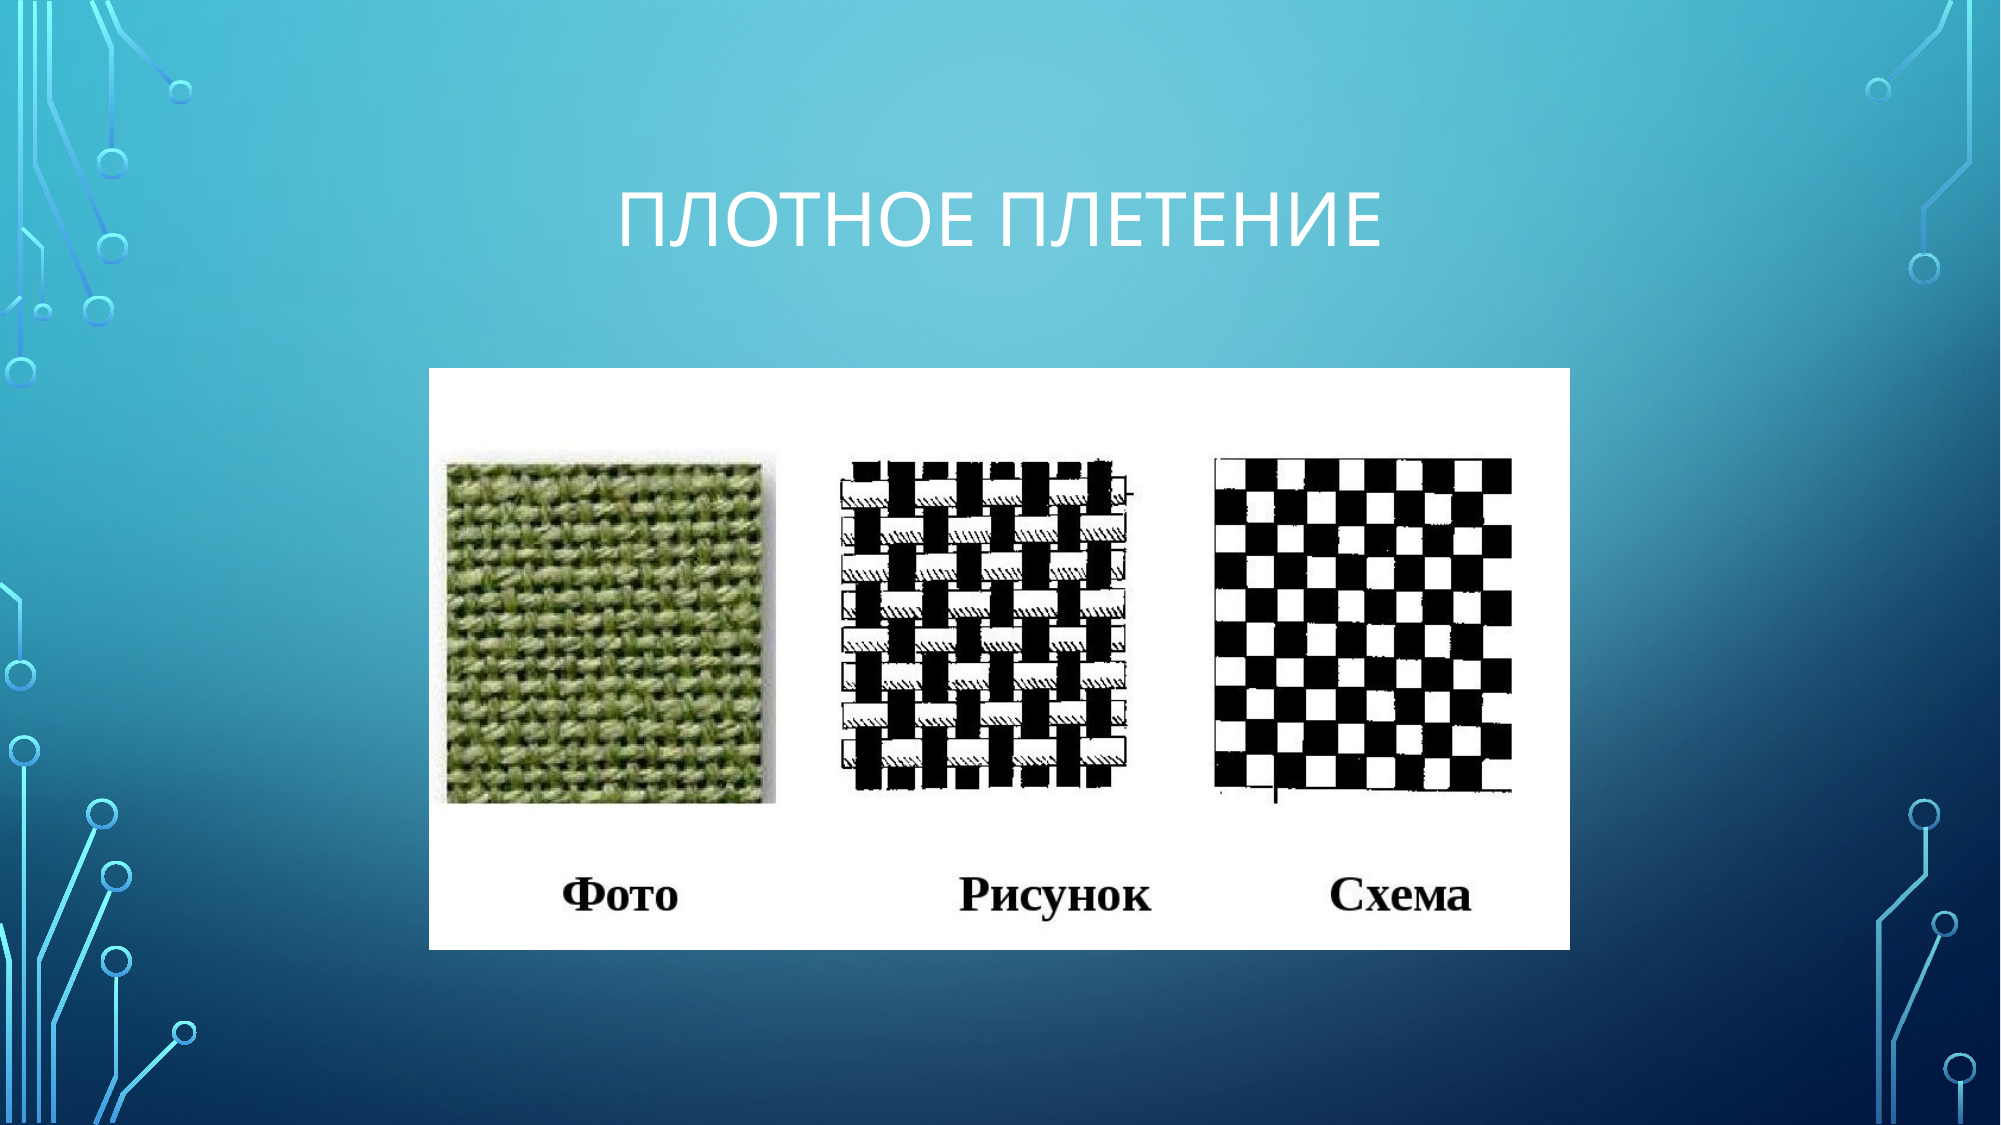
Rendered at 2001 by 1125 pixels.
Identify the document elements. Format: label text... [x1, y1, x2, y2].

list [429, 368, 1571, 951]
title Плотное плетение [187, 101, 1813, 344]
